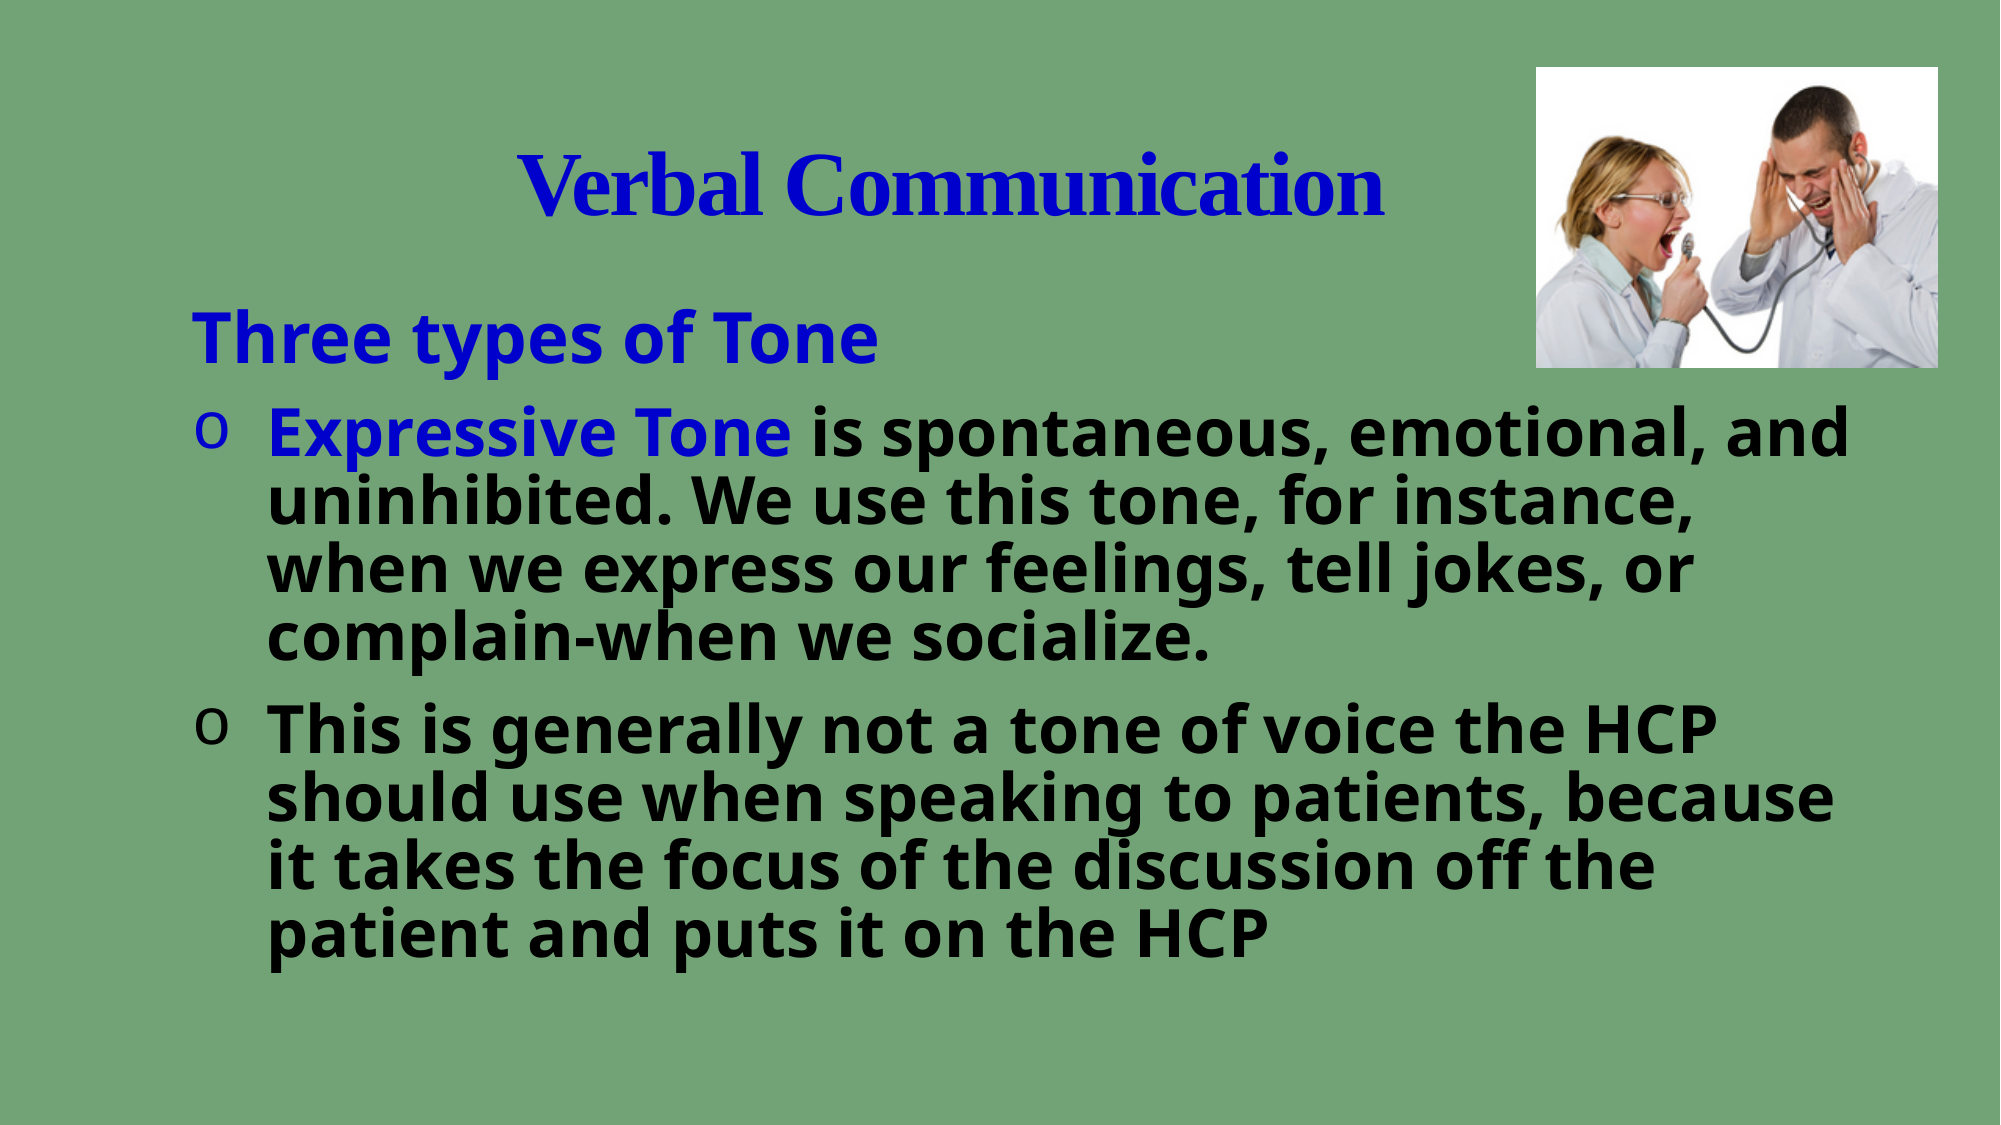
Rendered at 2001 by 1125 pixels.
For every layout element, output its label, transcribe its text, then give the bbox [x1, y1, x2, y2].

subtitle Three types of Tone Expressive Tone is spontaneous, emotional, and uninhibited. We use this tone, for instance, when we express our feelings, tell jokes, or complain-when we socialize. This is generally not a tone of voice the HCP should use when speaking to patients, because it takes the focus of the discussion off the patient and puts it on the HCP [176, 297, 1870, 957]
picture [1535, 67, 1938, 368]
title Verbal Communication [227, 105, 1535, 241]
